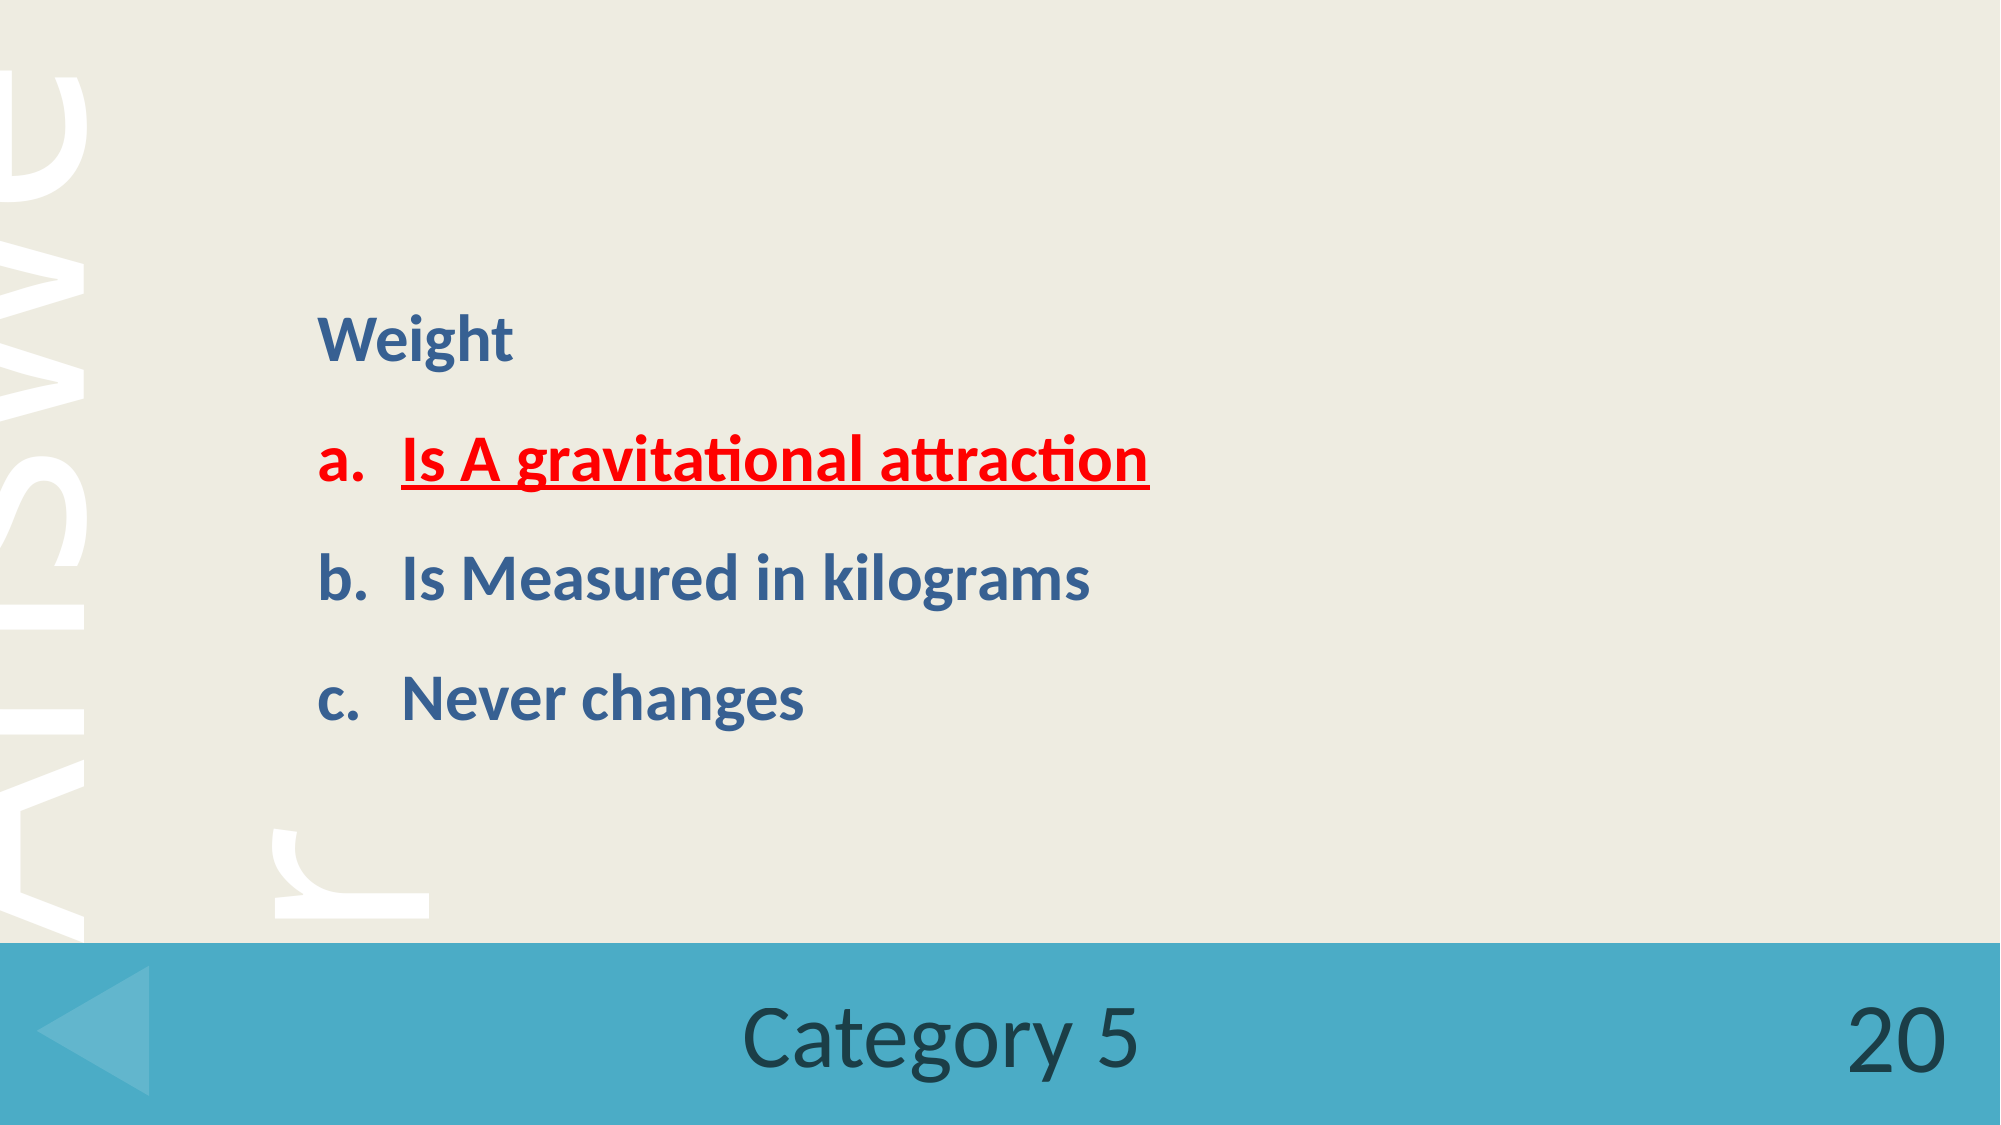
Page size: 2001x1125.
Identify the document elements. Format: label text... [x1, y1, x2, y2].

list Weight Is A gravitational attraction Is Measured in kilograms Never changes [302, 142, 1862, 847]
list 20 [1843, 967, 1963, 1097]
title Category 5 [42, 937, 1843, 1125]
